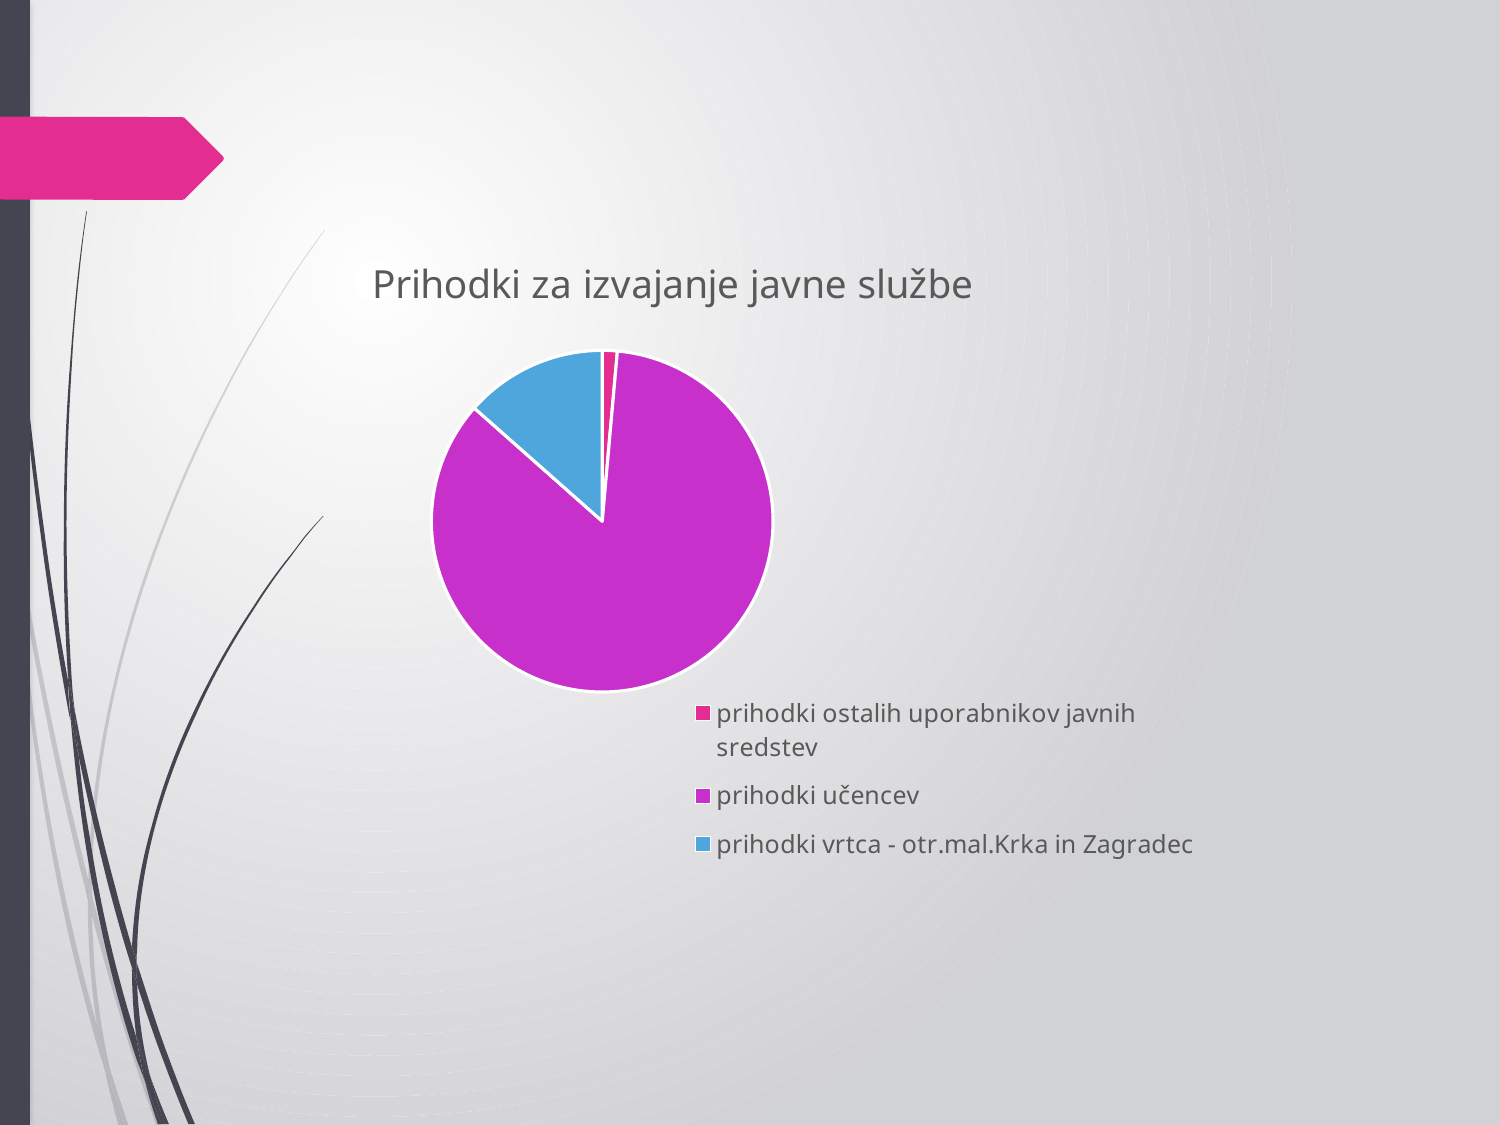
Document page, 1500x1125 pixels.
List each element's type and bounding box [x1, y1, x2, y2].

chart [241, 231, 1243, 899]
